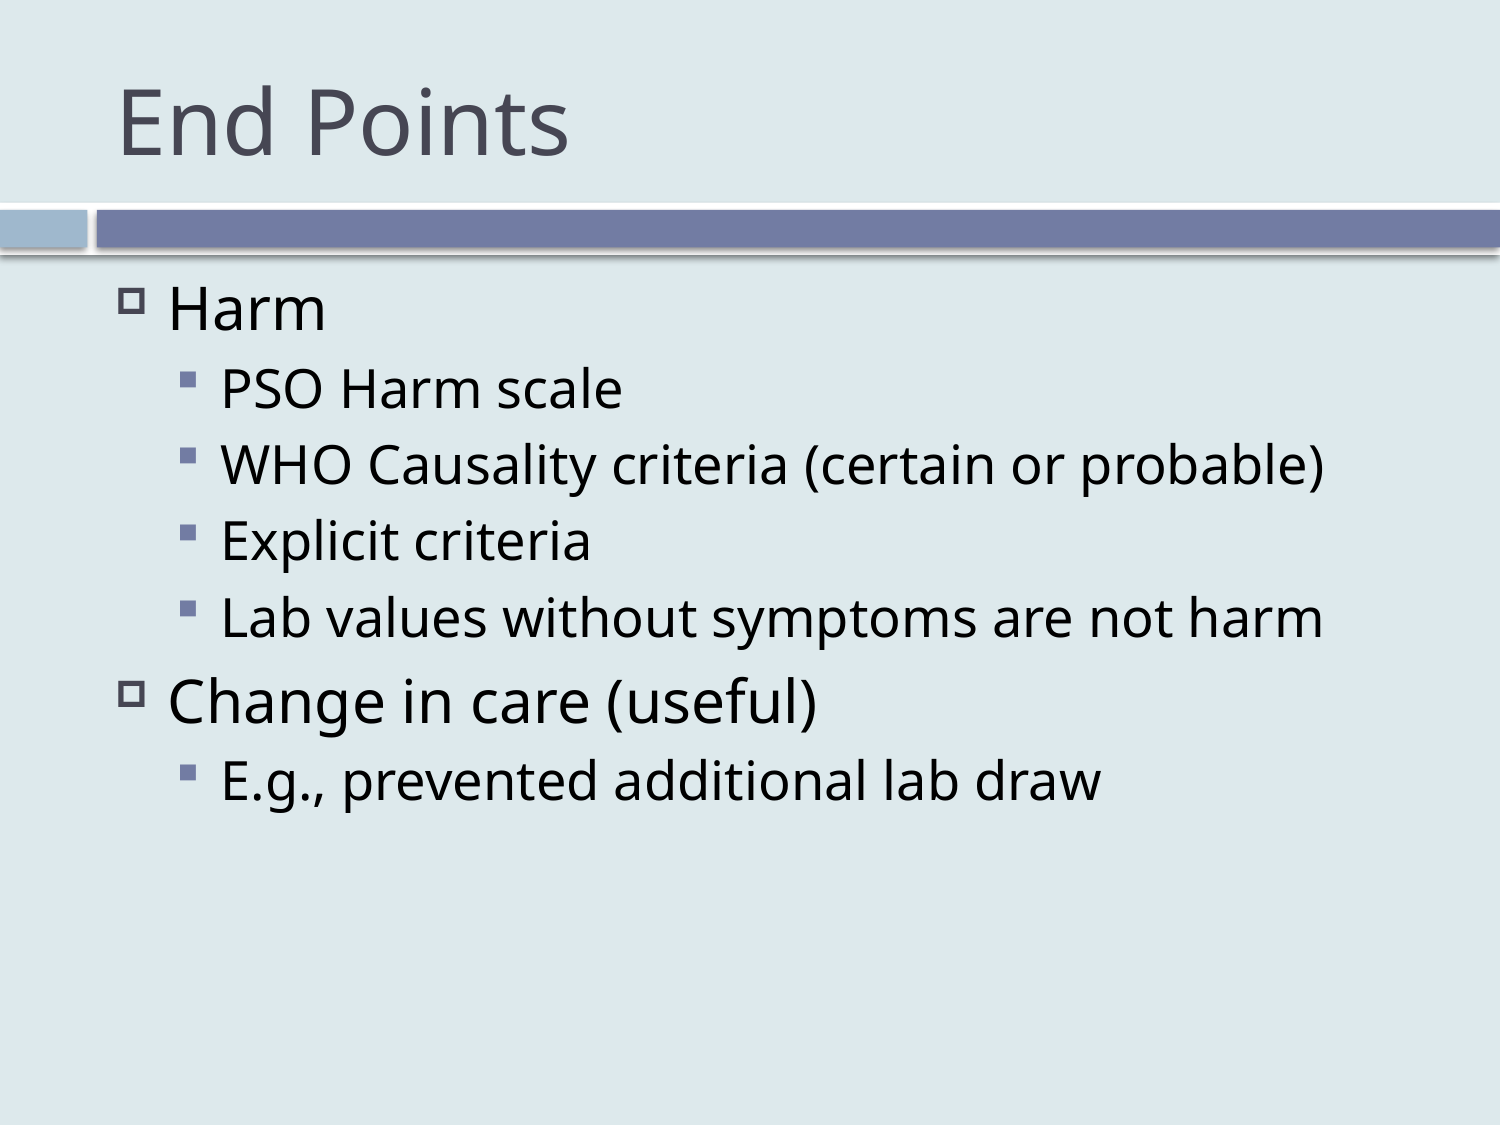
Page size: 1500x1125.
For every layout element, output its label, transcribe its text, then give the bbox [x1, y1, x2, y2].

list Harm PSO Harm scale WHO Causality criteria (certain or probable) Explicit criteria Lab values without symptoms are not harm Change in care (useful) E.g., prevented additional lab draw [100, 262, 1439, 1001]
title End Points [100, 37, 1439, 201]
